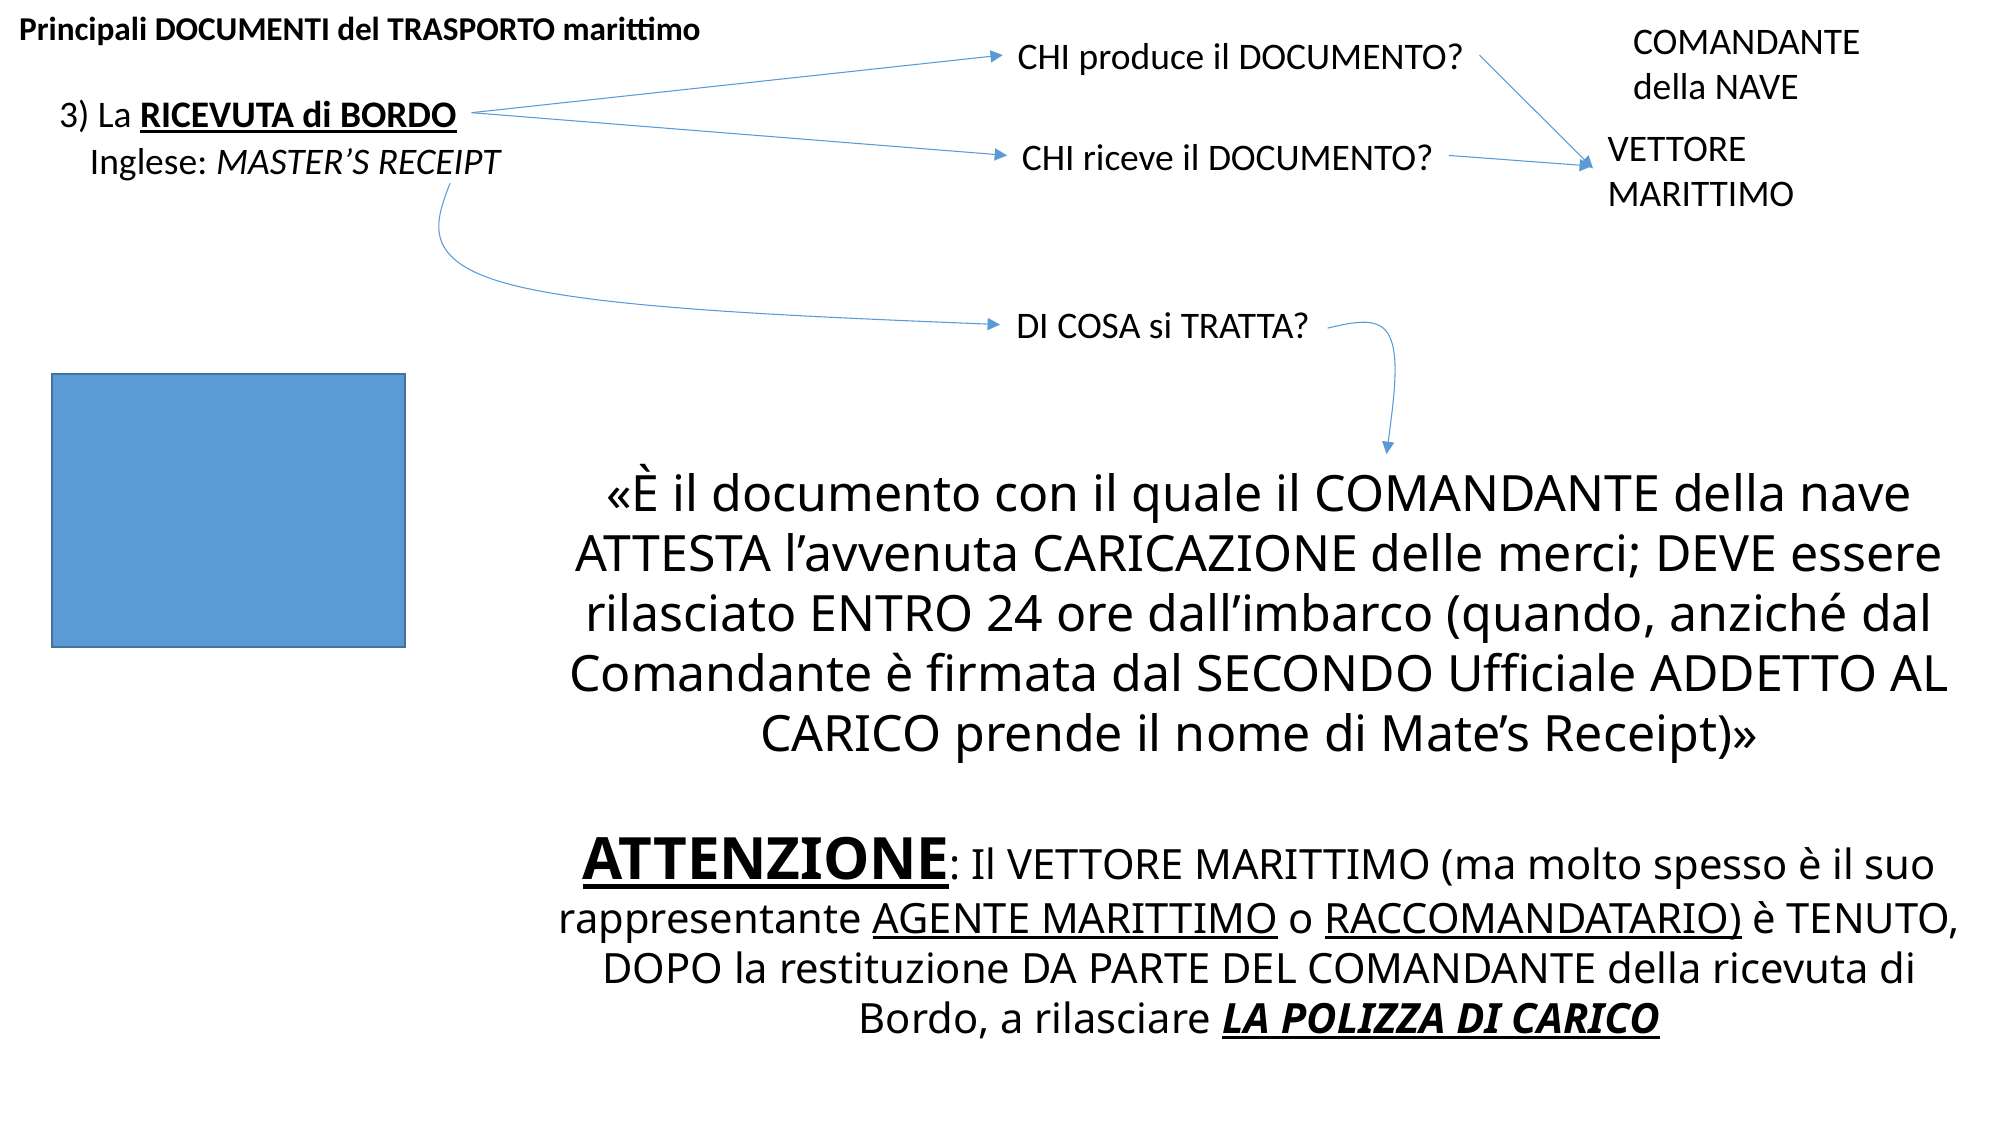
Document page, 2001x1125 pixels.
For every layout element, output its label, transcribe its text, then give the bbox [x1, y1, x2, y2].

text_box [474, 55, 1000, 113]
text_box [1482, 55, 1619, 61]
text_box «È il documento con il quale il COMANDANTE della nave ATTESTA l’avvenuta CARICAZIONE delle merci; DEVE essere rilasciato ENTRO 24 ore dall’imbarco (quando, anziché dal Comandante è firmata dal SECONDO Ufficiale ADDETTO AL CARICO prende il nome di Mate’s Receipt)» ATTENZIONE: Il VETTORE MARITTIMO (ma molto spesso è il suo rappresentante AGENTE MARITTIMO o RACCOMANDATARIO) è TENUTO, DOPO la restituzione DA PARTE DEL COMANDANTE della ricevuta di Bordo, a rilasciare LA POLIZZA DI CARICO [518, 454, 2000, 1049]
text_box VETTORE MARITTIMO [1592, 116, 1810, 221]
text_box [51, 373, 406, 648]
text_box CHI riceve il DOCUMENTO? [1007, 125, 1449, 186]
text_box [1327, 321, 1396, 455]
text_box 3) La RICEVUTA di BORDO [44, 82, 472, 143]
text_box COMANDANTE della NAVE [1618, 10, 1930, 115]
text_box Principali DOCUMENTI del TRASPORTO marittimo [4, 0, 717, 55]
text_box CHI produce il DOCUMENTO? [1002, 25, 1480, 85]
text_box Inglese: MASTER’S RECEIPT [75, 129, 516, 190]
text_box [438, 190, 1000, 331]
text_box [474, 113, 1000, 156]
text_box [1455, 155, 1592, 167]
text_box DI COSA si TRATTA? [1001, 293, 1325, 354]
